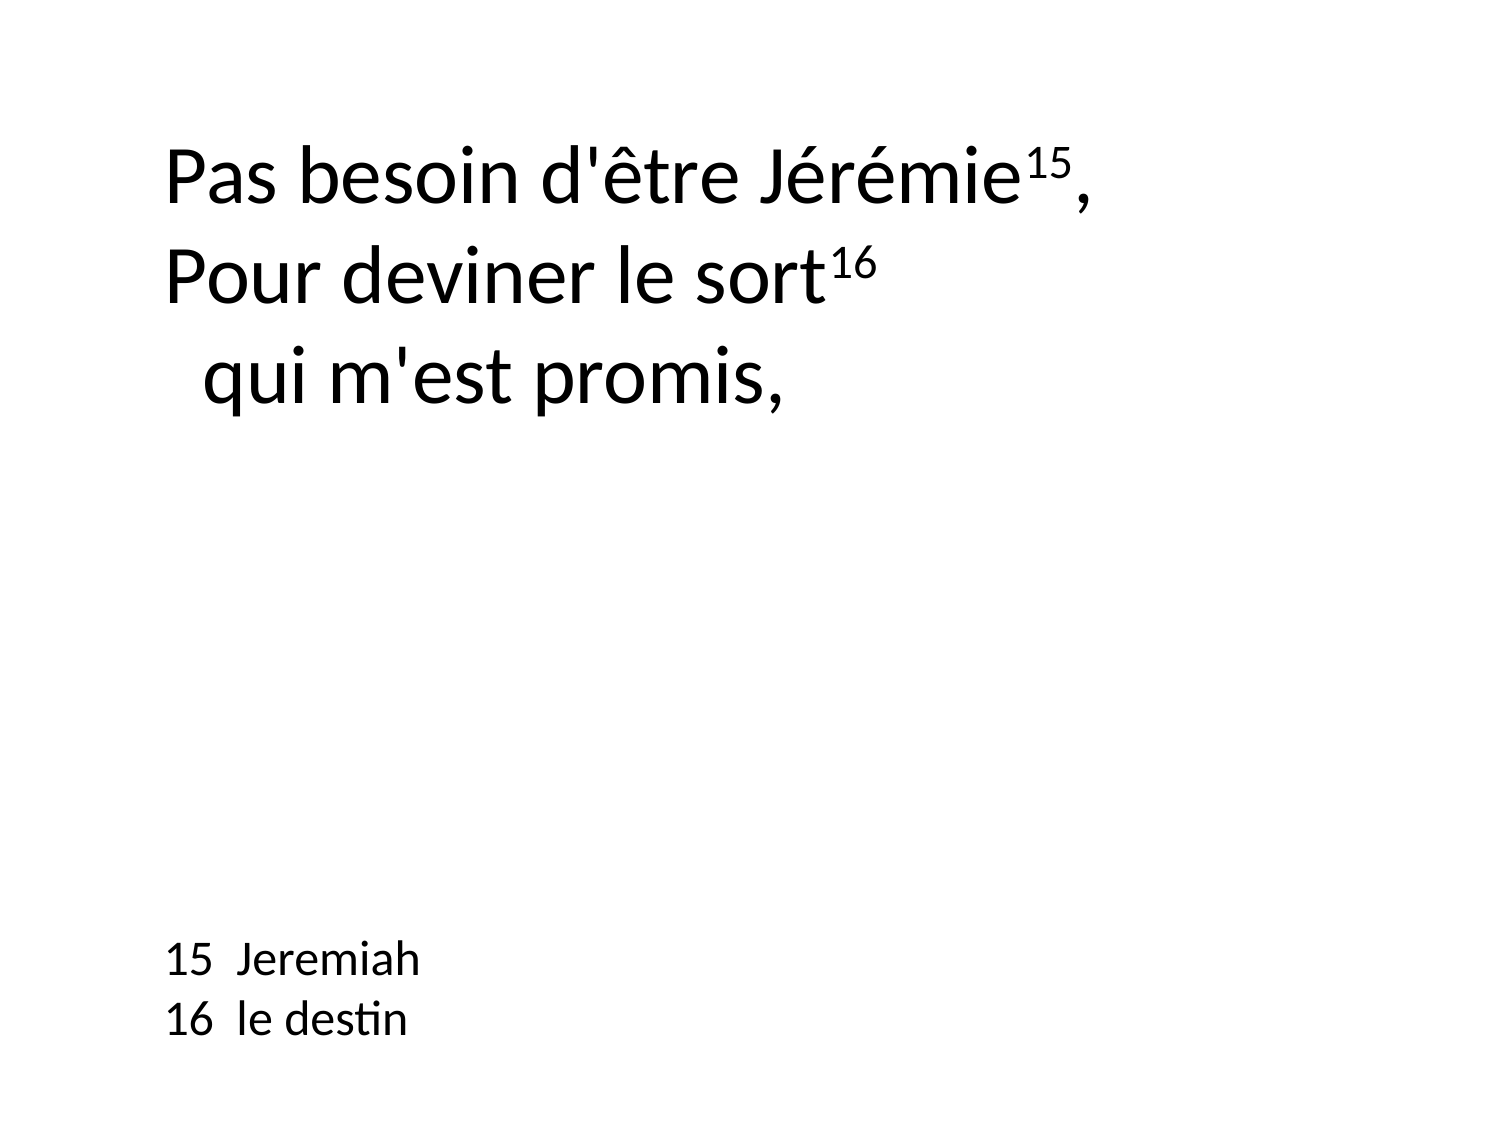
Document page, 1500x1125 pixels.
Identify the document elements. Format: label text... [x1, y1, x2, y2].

text_box 15 Jeremiah 16 le destin [148, 918, 437, 1098]
text_box Pas besoin d'être Jérémie15, Pour deviner le sort16 qui m'est promis, [149, 112, 1500, 528]
